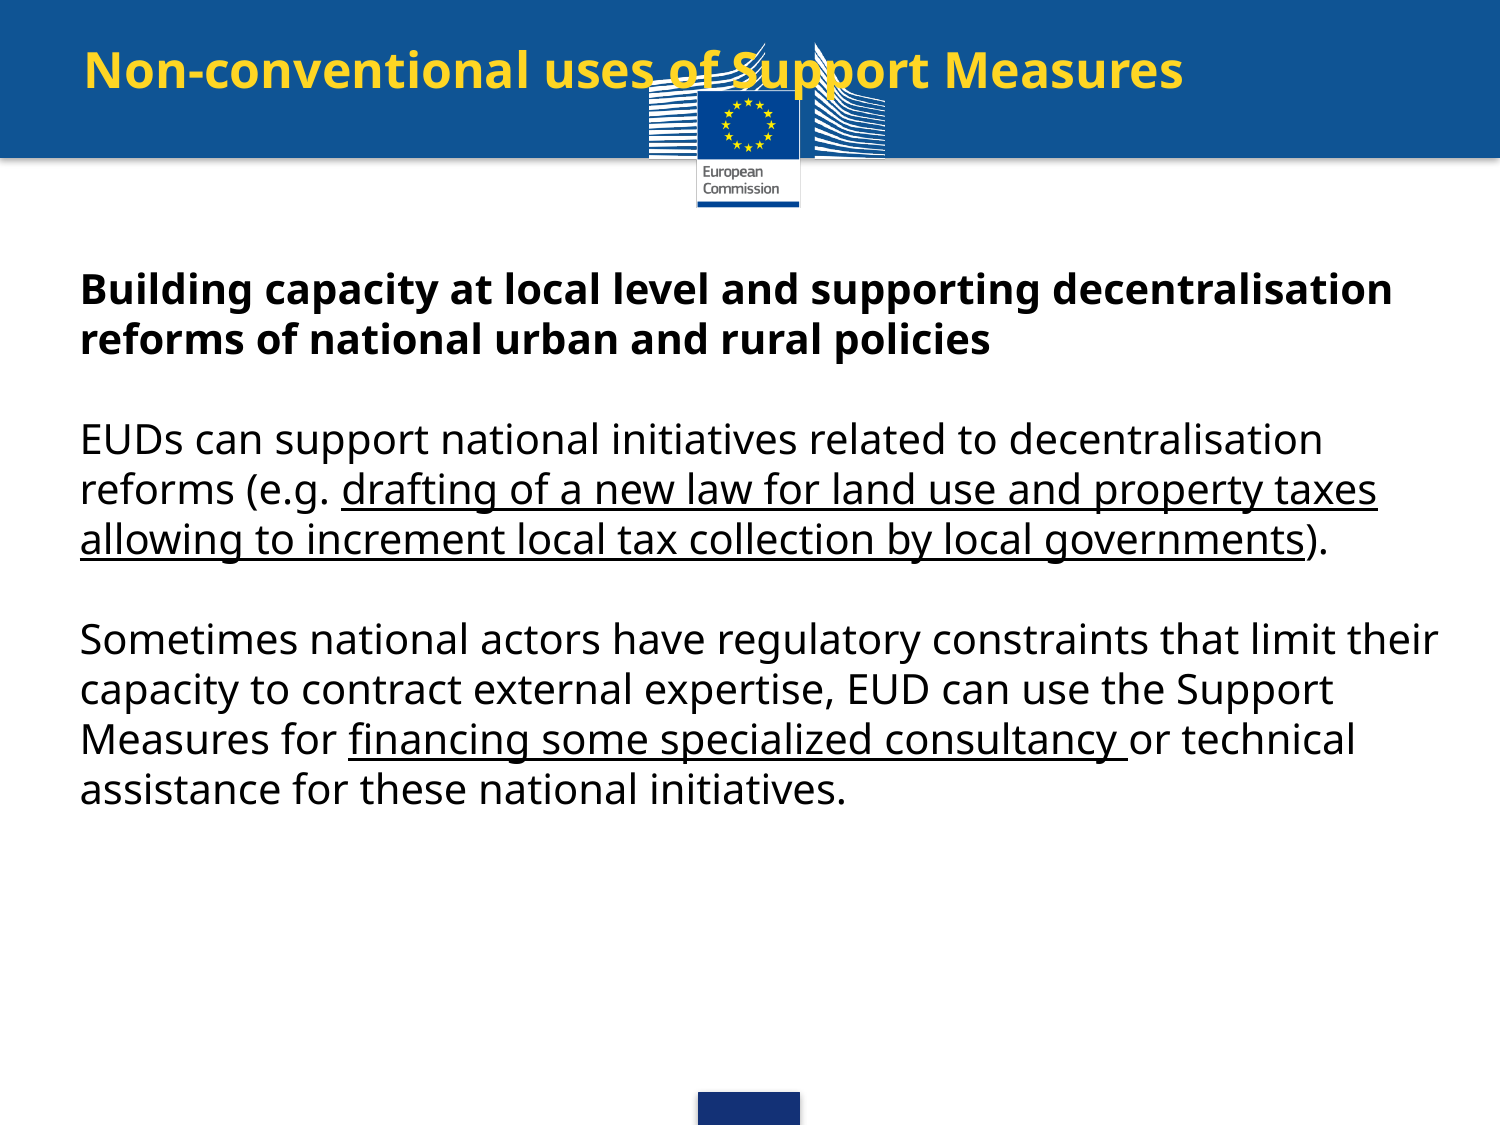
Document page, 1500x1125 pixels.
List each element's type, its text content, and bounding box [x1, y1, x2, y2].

text_box Non-conventional uses of Support Measures [69, 30, 1213, 106]
picture [649, 106, 885, 208]
text_box Building capacity at local level and supporting decentralisation reforms of national urban and rural policies EUDs can support national initiatives related to decentralisation reforms (e.g. drafting of a new law for land use and property taxes allowing to increment local tax collection by local governments). Sometimes national actors have regulatory constraints that limit their capacity to contract external expertise, EUD can use the Support Measures for financing some specialized consultancy or technical assistance for these national initiatives. [64, 255, 1483, 821]
